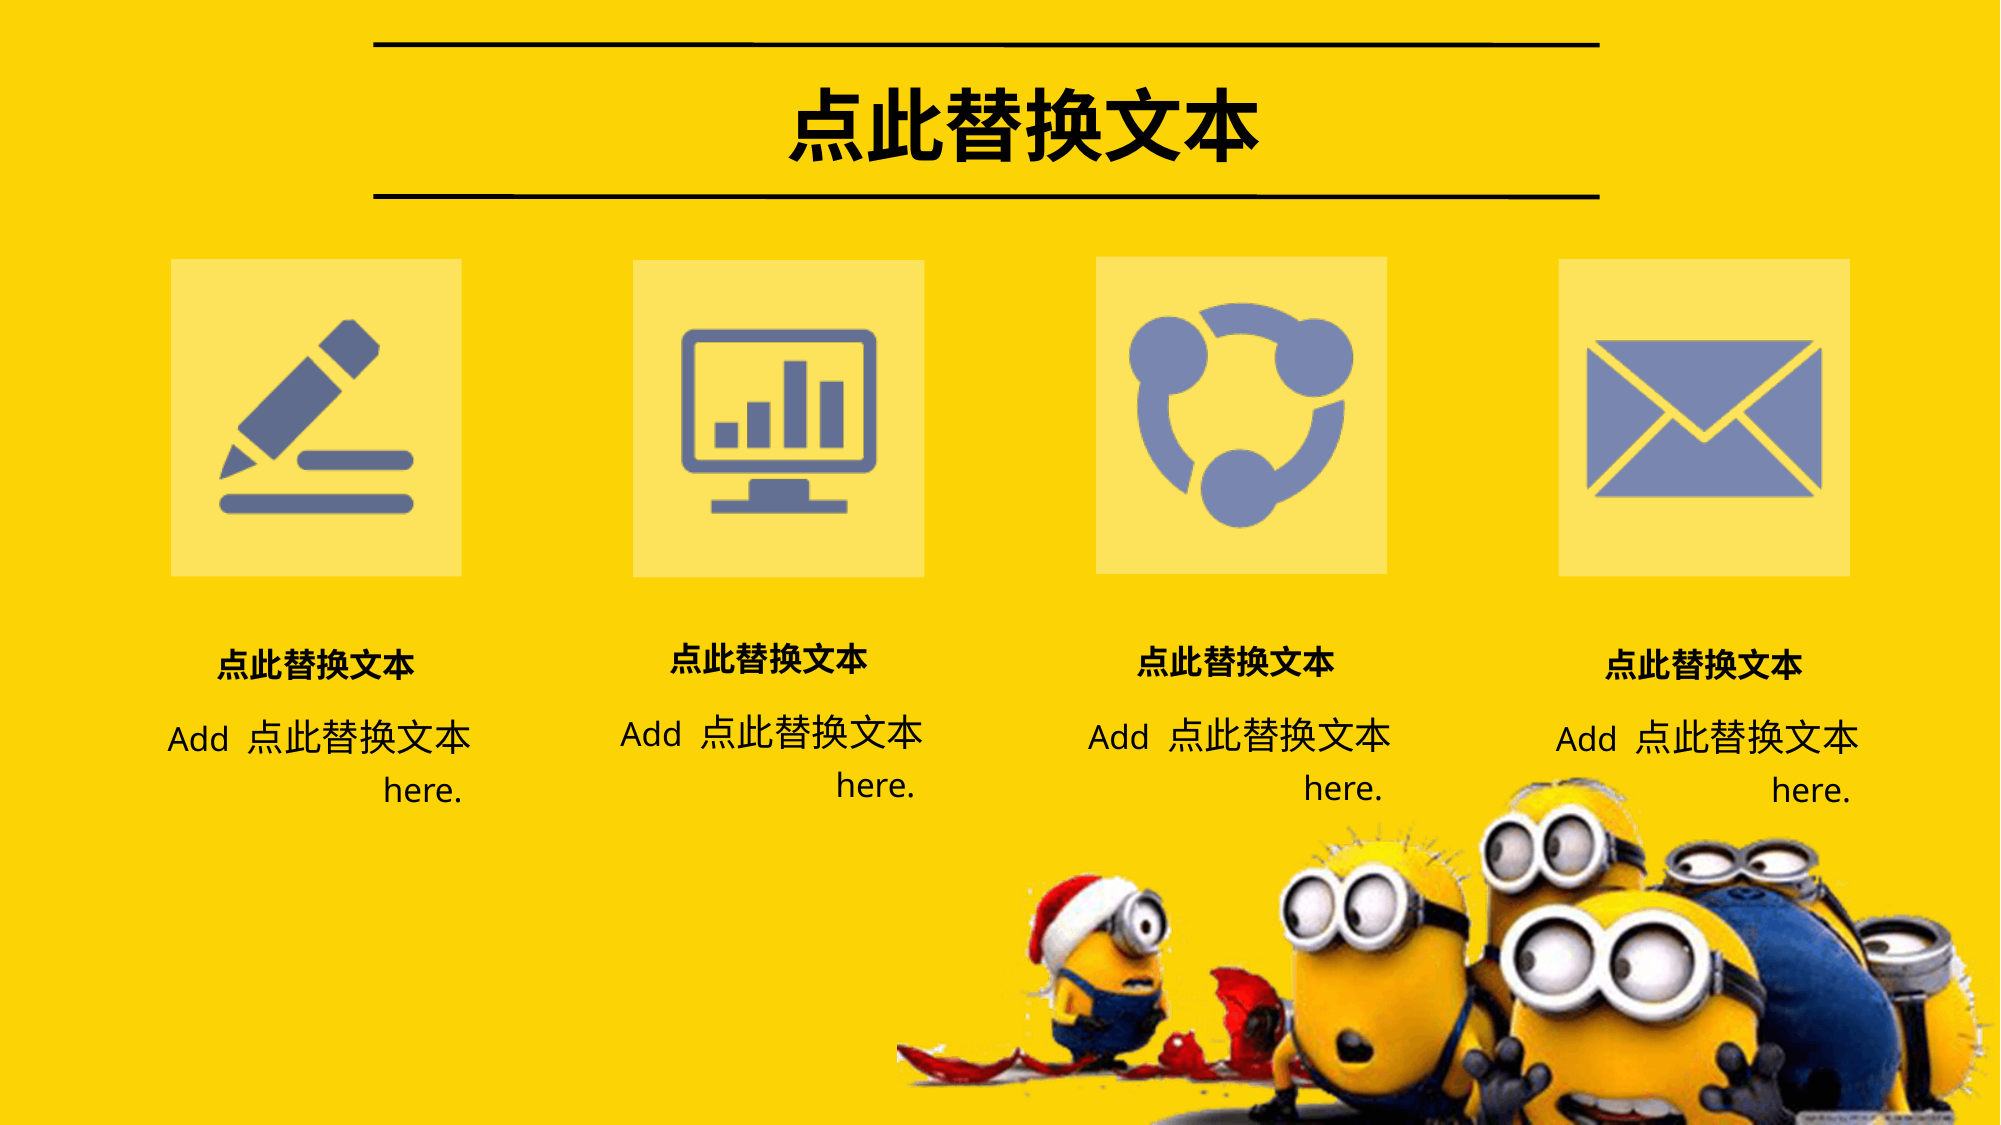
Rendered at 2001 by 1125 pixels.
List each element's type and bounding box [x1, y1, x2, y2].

text_box [170, 256, 1850, 578]
picture [897, 765, 2000, 1125]
text_box [1066, 633, 1407, 816]
text_box [598, 630, 940, 813]
text_box [373, 44, 1600, 197]
text_box [146, 636, 487, 819]
text_box [1534, 636, 1875, 819]
